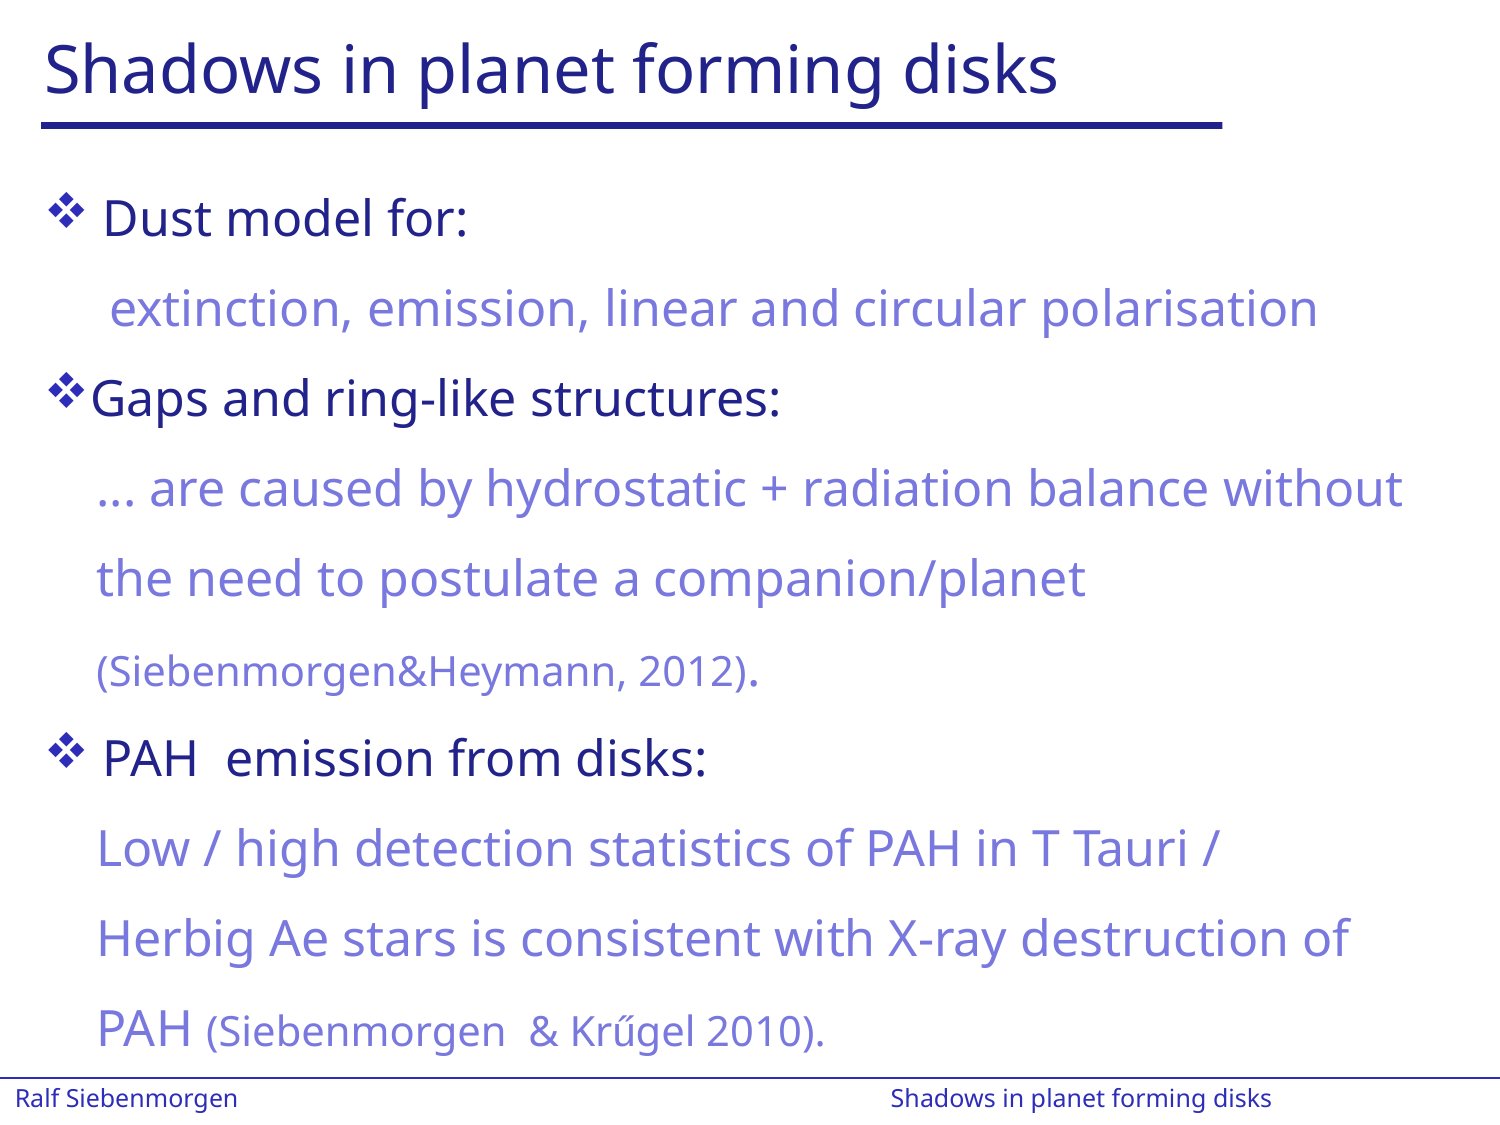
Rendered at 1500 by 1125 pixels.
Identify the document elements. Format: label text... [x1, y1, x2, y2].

text_box Shadows in planet forming disks [29, 19, 1500, 215]
text_box Dust model for: extinction, emission, linear and circular polarisation Gaps and ring-like structures: ... are caused by hydrostatic + radiation balance without the need to postulate a companion/planet (Siebenmorgen&Heymann, 2012). PAH emission from disks: Low / high detection statistics of PAH in T Tauri / Herbig Ae stars is consistent with X-ray destruction of PAH (Siebenmorgen & Krűgel 2010). [29, 148, 1471, 1125]
